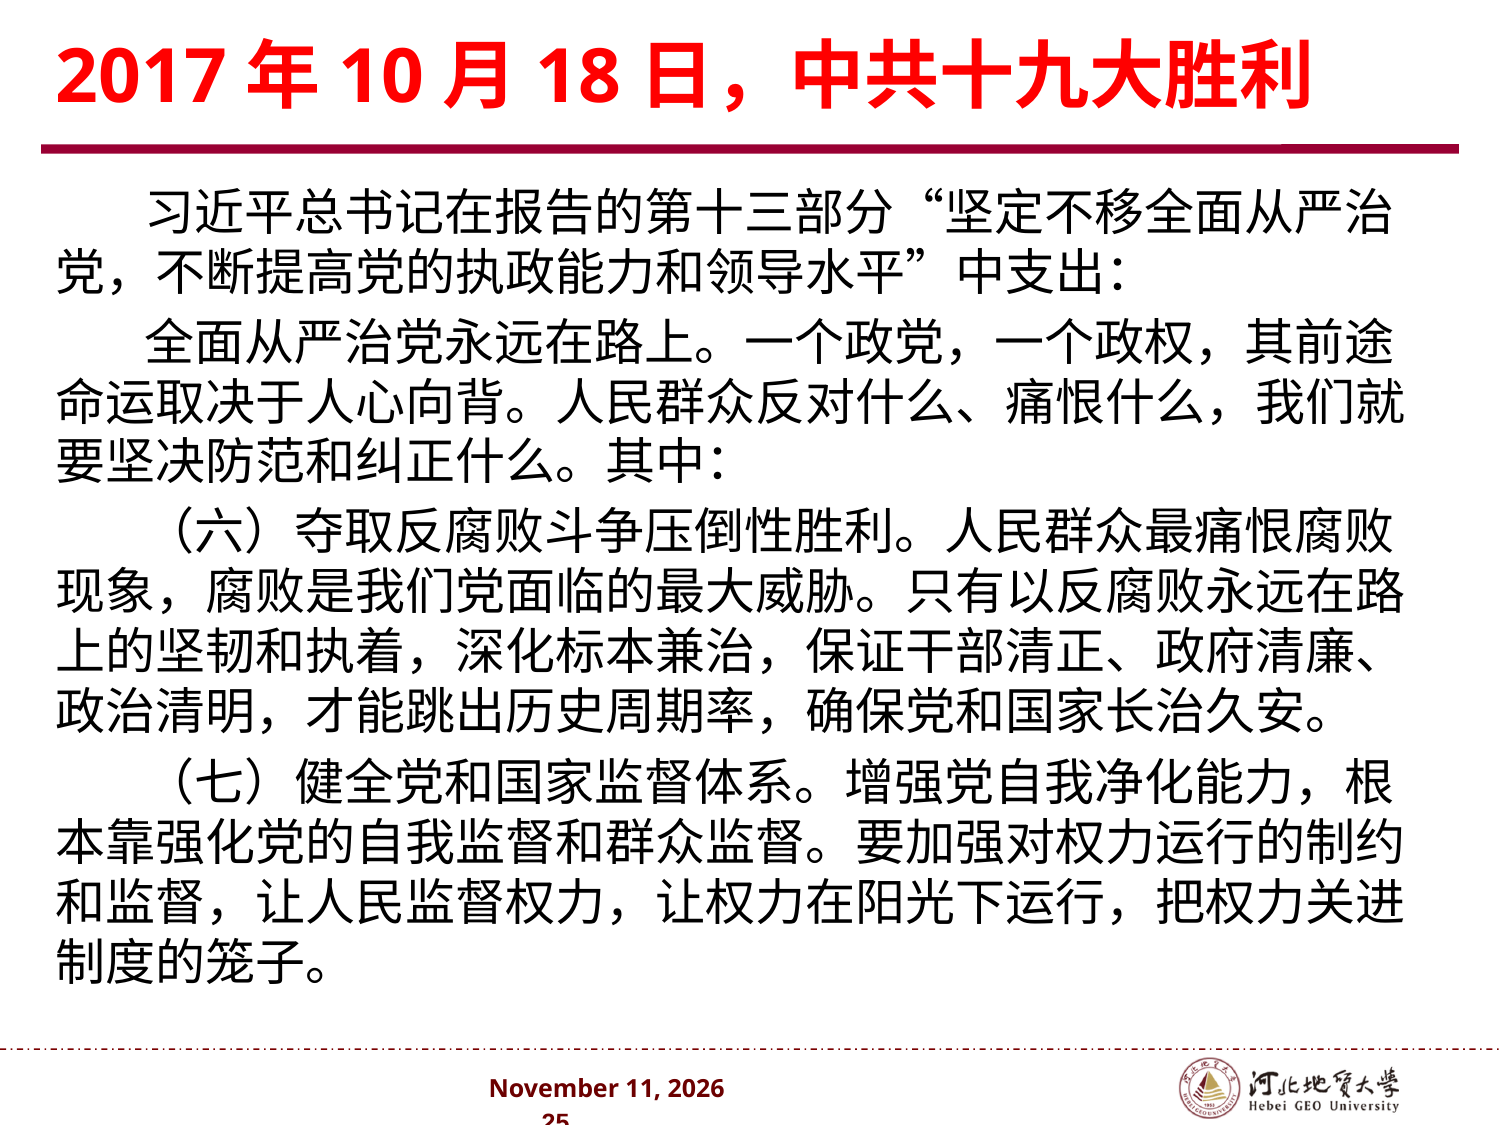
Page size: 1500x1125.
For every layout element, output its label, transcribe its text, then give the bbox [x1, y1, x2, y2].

picture [1159, 1049, 1420, 1125]
list 习近平总书记在报告的第十三部分“坚定不移全面从严治党，不断提高党的执政能力和领导水平”中支出： 全面从严治党永远在路上。一个政党，一个政权，其前途命运取决于人心向背。人民群众反对什么、痛恨什么，我们就要坚决防范和纠正什么。其中： （六）夺取反腐败斗争压倒性胜利。人民群众最痛恨腐败现象，腐败是我们党面临的最大威胁。只有以反腐败永远在路上的坚韧和执着，深化标本兼治，保证干部清正、政府清廉、政治清明，才能跳出历史周期率，确保党和国家长治久安。 （七）健全党和国家监督体系。增强党自我净化能力，根本靠强化党的自我监督和群众监督。要加强对权力运行的制约和监督，让人民监督权力，让权力在阳光下运行，把权力关进制度的笼子。 [40, 172, 1460, 1036]
title 2017年10月18日，中共十九大胜利 [40, 18, 1460, 126]
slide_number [473, 1064, 990, 1109]
